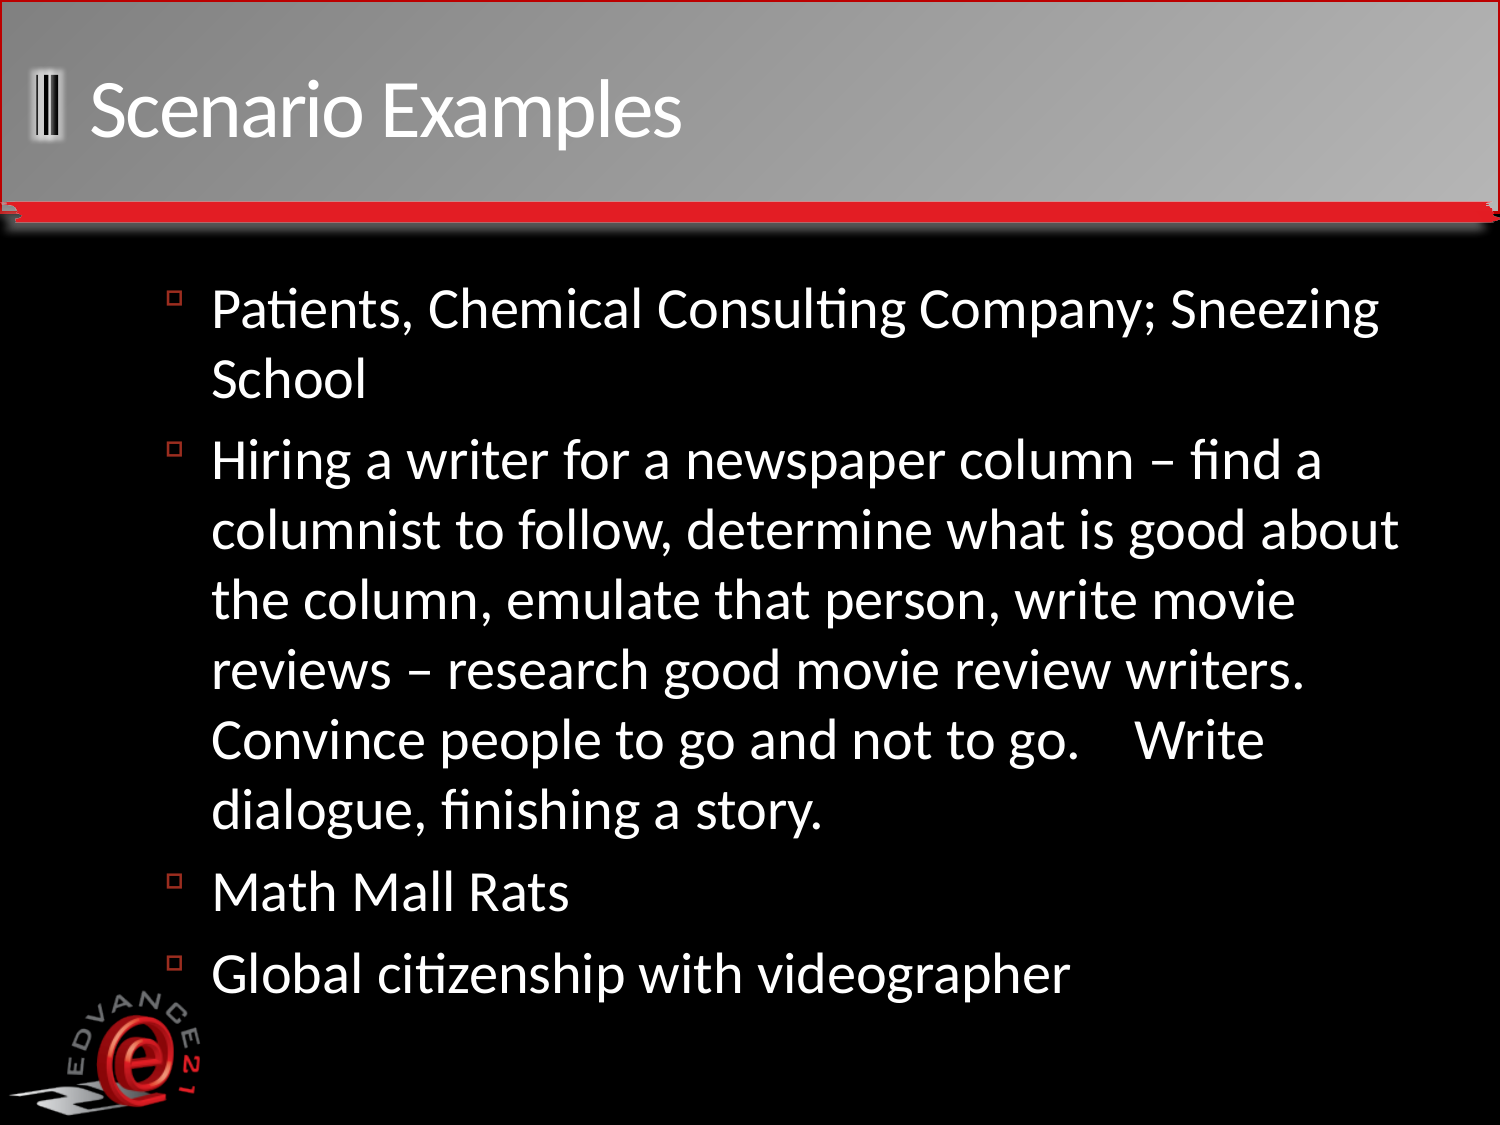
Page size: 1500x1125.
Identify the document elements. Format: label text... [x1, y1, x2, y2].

list Patients, Chemical Consulting Company; Sneezing School Hiring a writer for a newspaper column – find a columnist to follow, determine what is good about the column, emulate that person, write movie reviews – research good movie review writers. Convince people to go and not to go. Write dialogue, finishing a story. Math Mall Rats Global citizenship with videographer [75, 262, 1425, 1043]
title Scenario Examples [75, 46, 1425, 188]
picture [0, 199, 1500, 225]
picture [0, 983, 225, 1125]
